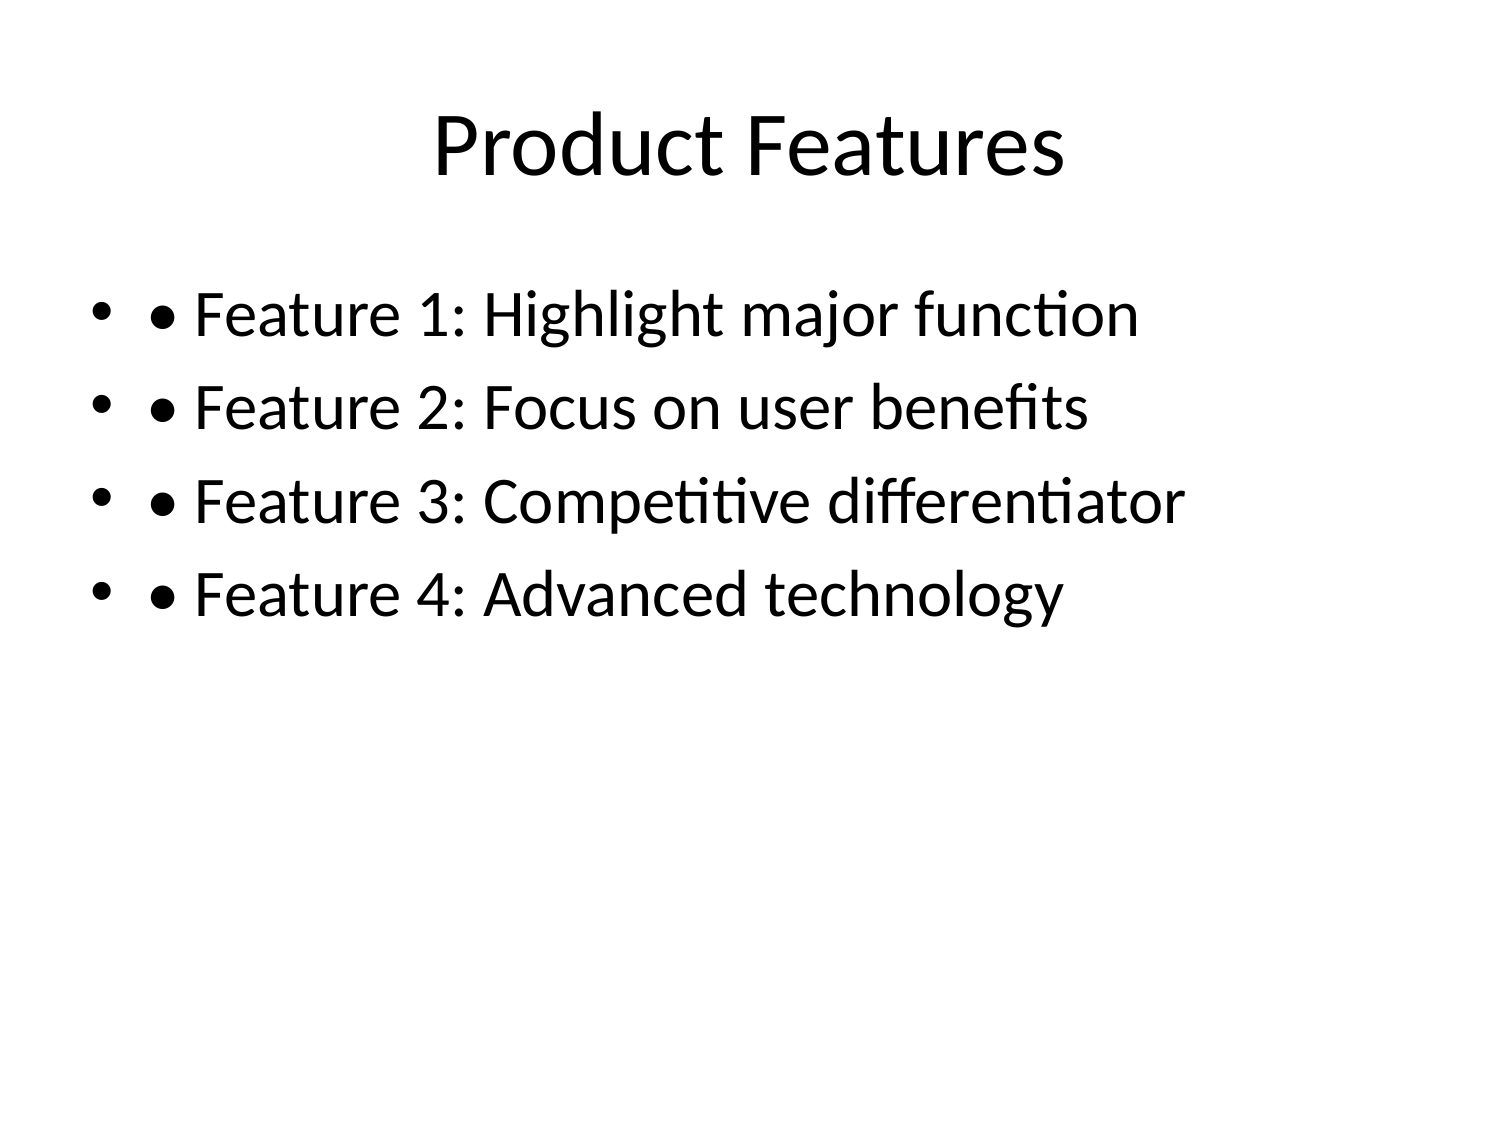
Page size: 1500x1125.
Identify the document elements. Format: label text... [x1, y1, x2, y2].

title Product Features [75, 45, 1425, 233]
list • Feature 1: Highlight major function • Feature 2: Focus on user benefits • Feature 3: Competitive differentiator • Feature 4: Advanced technology [75, 262, 1425, 1005]
